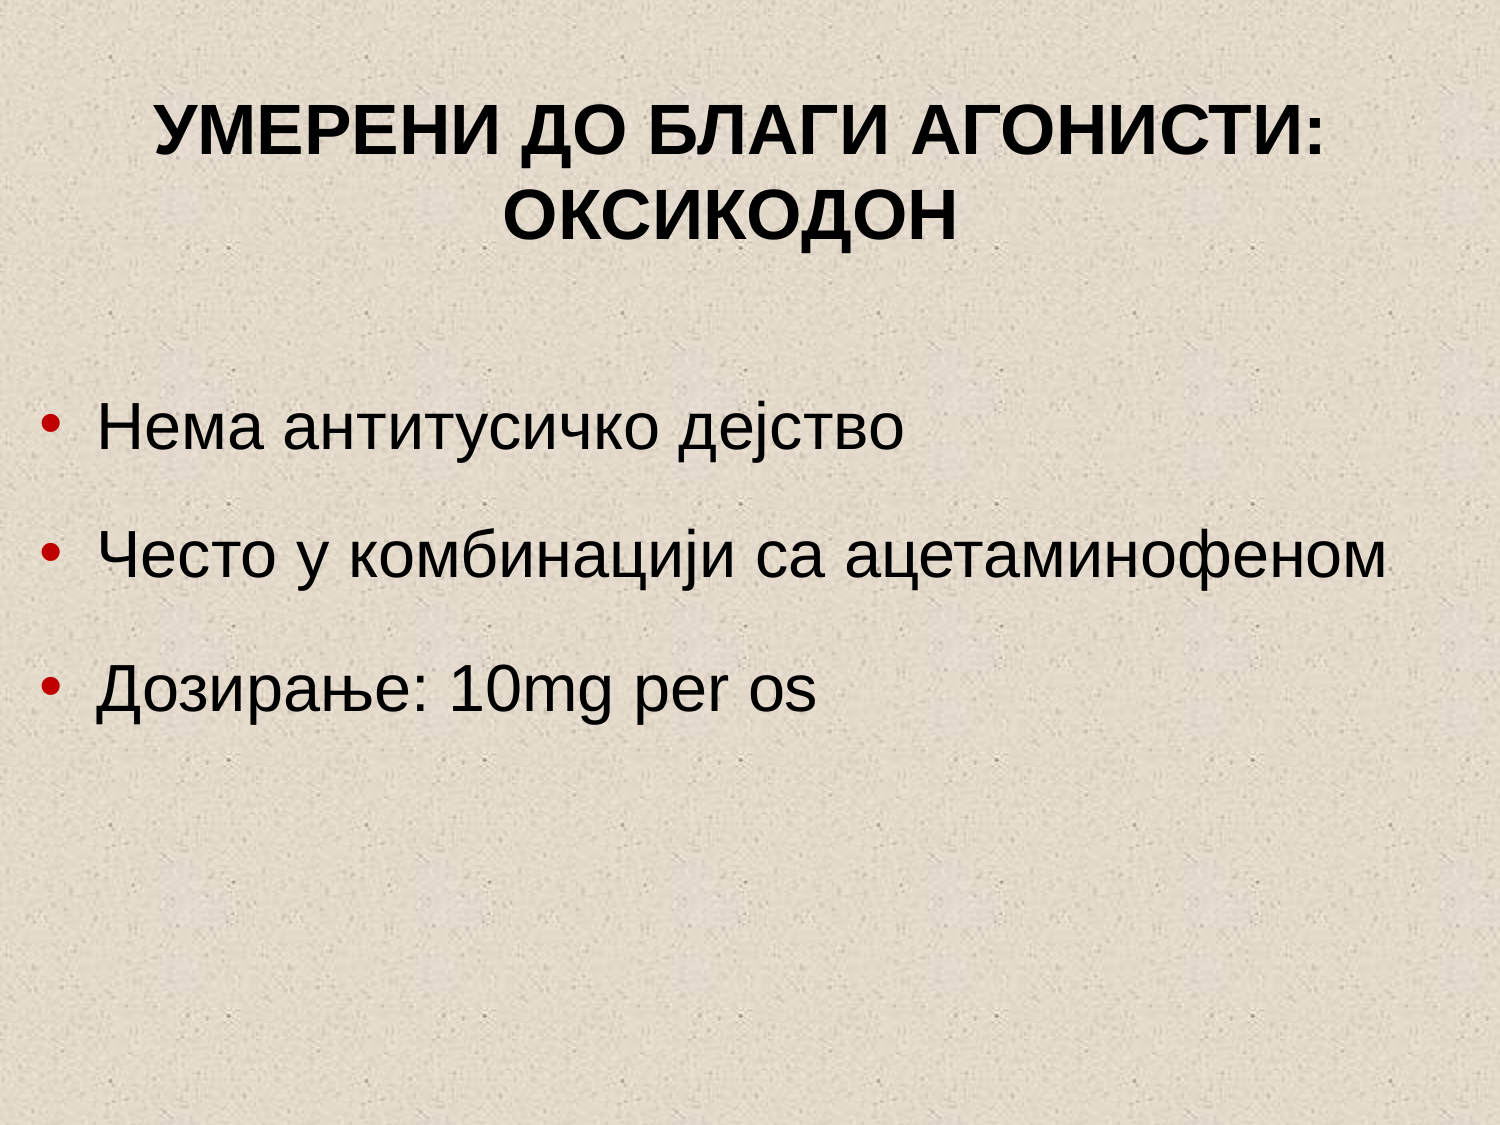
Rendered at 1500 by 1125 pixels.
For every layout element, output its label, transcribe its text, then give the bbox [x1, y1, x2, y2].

picture [0, 0, 1500, 1125]
title УМЕРЕНИ ДО БЛАГИ АГОНИСТИ: ОКСИКОДОН [0, 75, 1463, 263]
list Нема антитусичко дејство Често у комбинацији са ацетаминофеном Дозирање: 10mg per os [24, 375, 1500, 1125]
